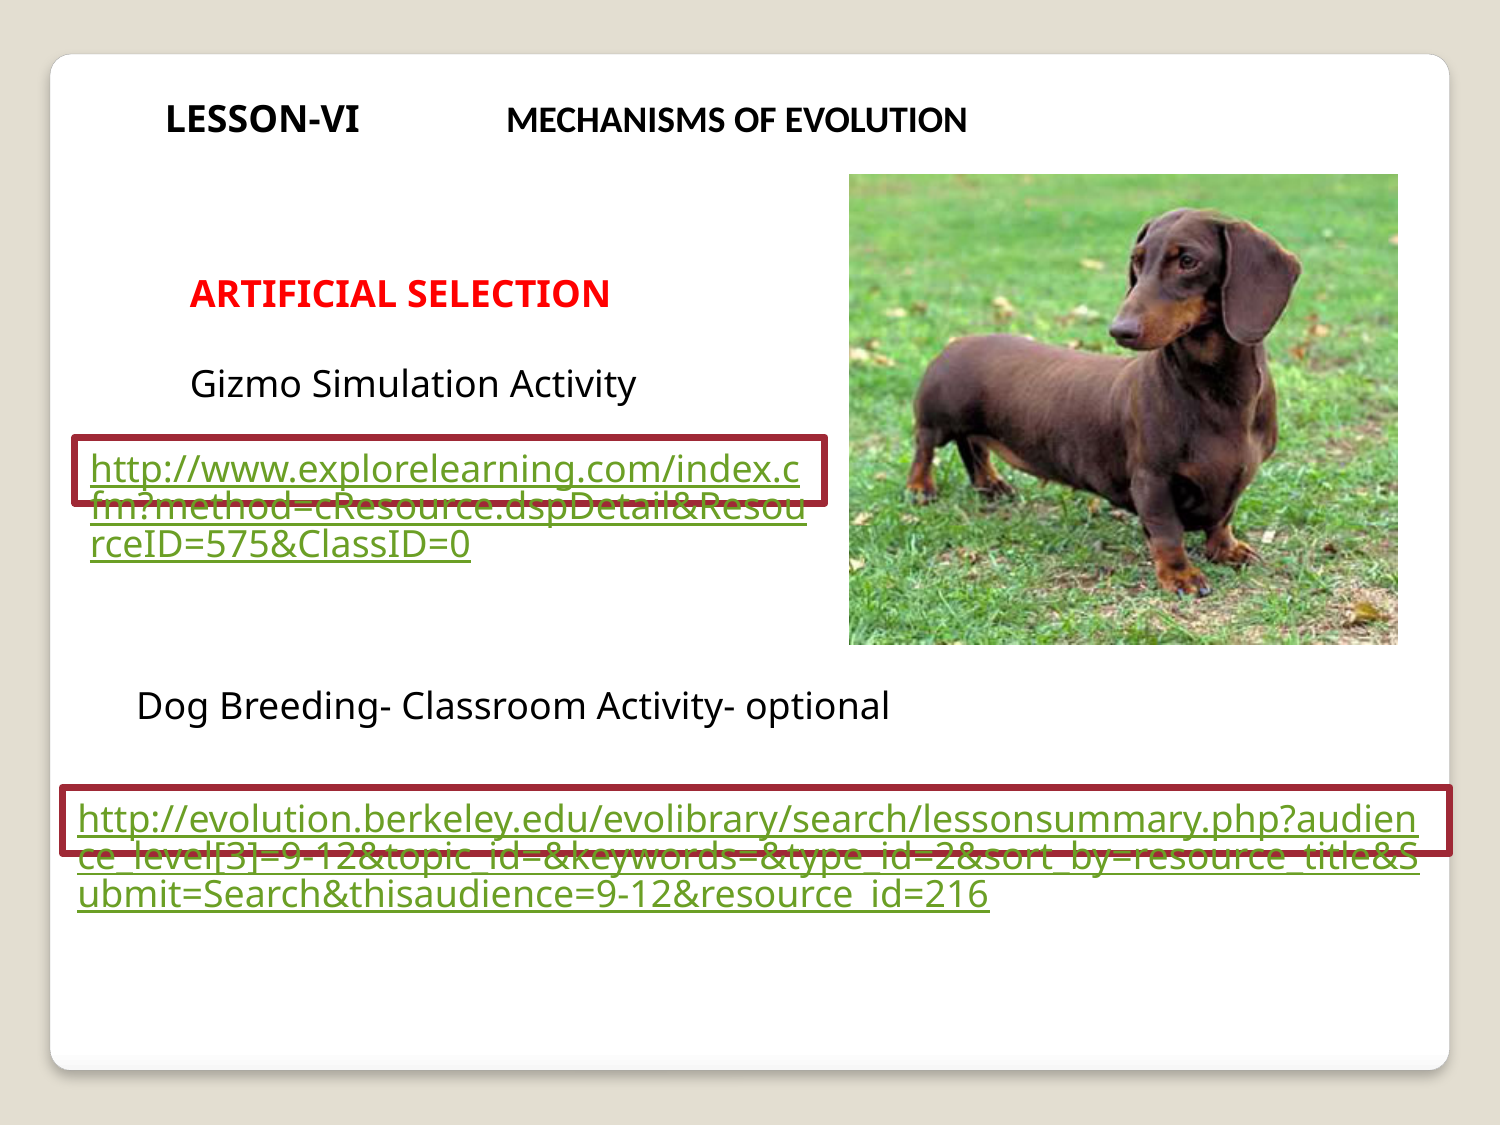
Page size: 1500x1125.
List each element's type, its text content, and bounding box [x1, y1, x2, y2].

text_box http://www.explorelearning.com/index.cfm?method=cResource.dspDetail&ResourceID=575&ClassID=0 [71, 434, 828, 507]
text_box ARTIFICIAL SELECTION Gizmo Simulation Activity [174, 262, 662, 413]
text_box LESSON-VI MECHANISMS OF EVOLUTION [149, 87, 1350, 148]
picture [849, 174, 1398, 645]
text_box Dog Breeding- Classroom Activity- optional [121, 674, 907, 735]
text_box http://evolution.berkeley.edu/evolibrary/search/lessonsummary.php?audience_level[3]=9-12&topic_id=&keywords=&type_id=2&sort_by=resource_title&Submit=Search&thisaudience=9-12&resource_id=216 [59, 784, 1453, 857]
